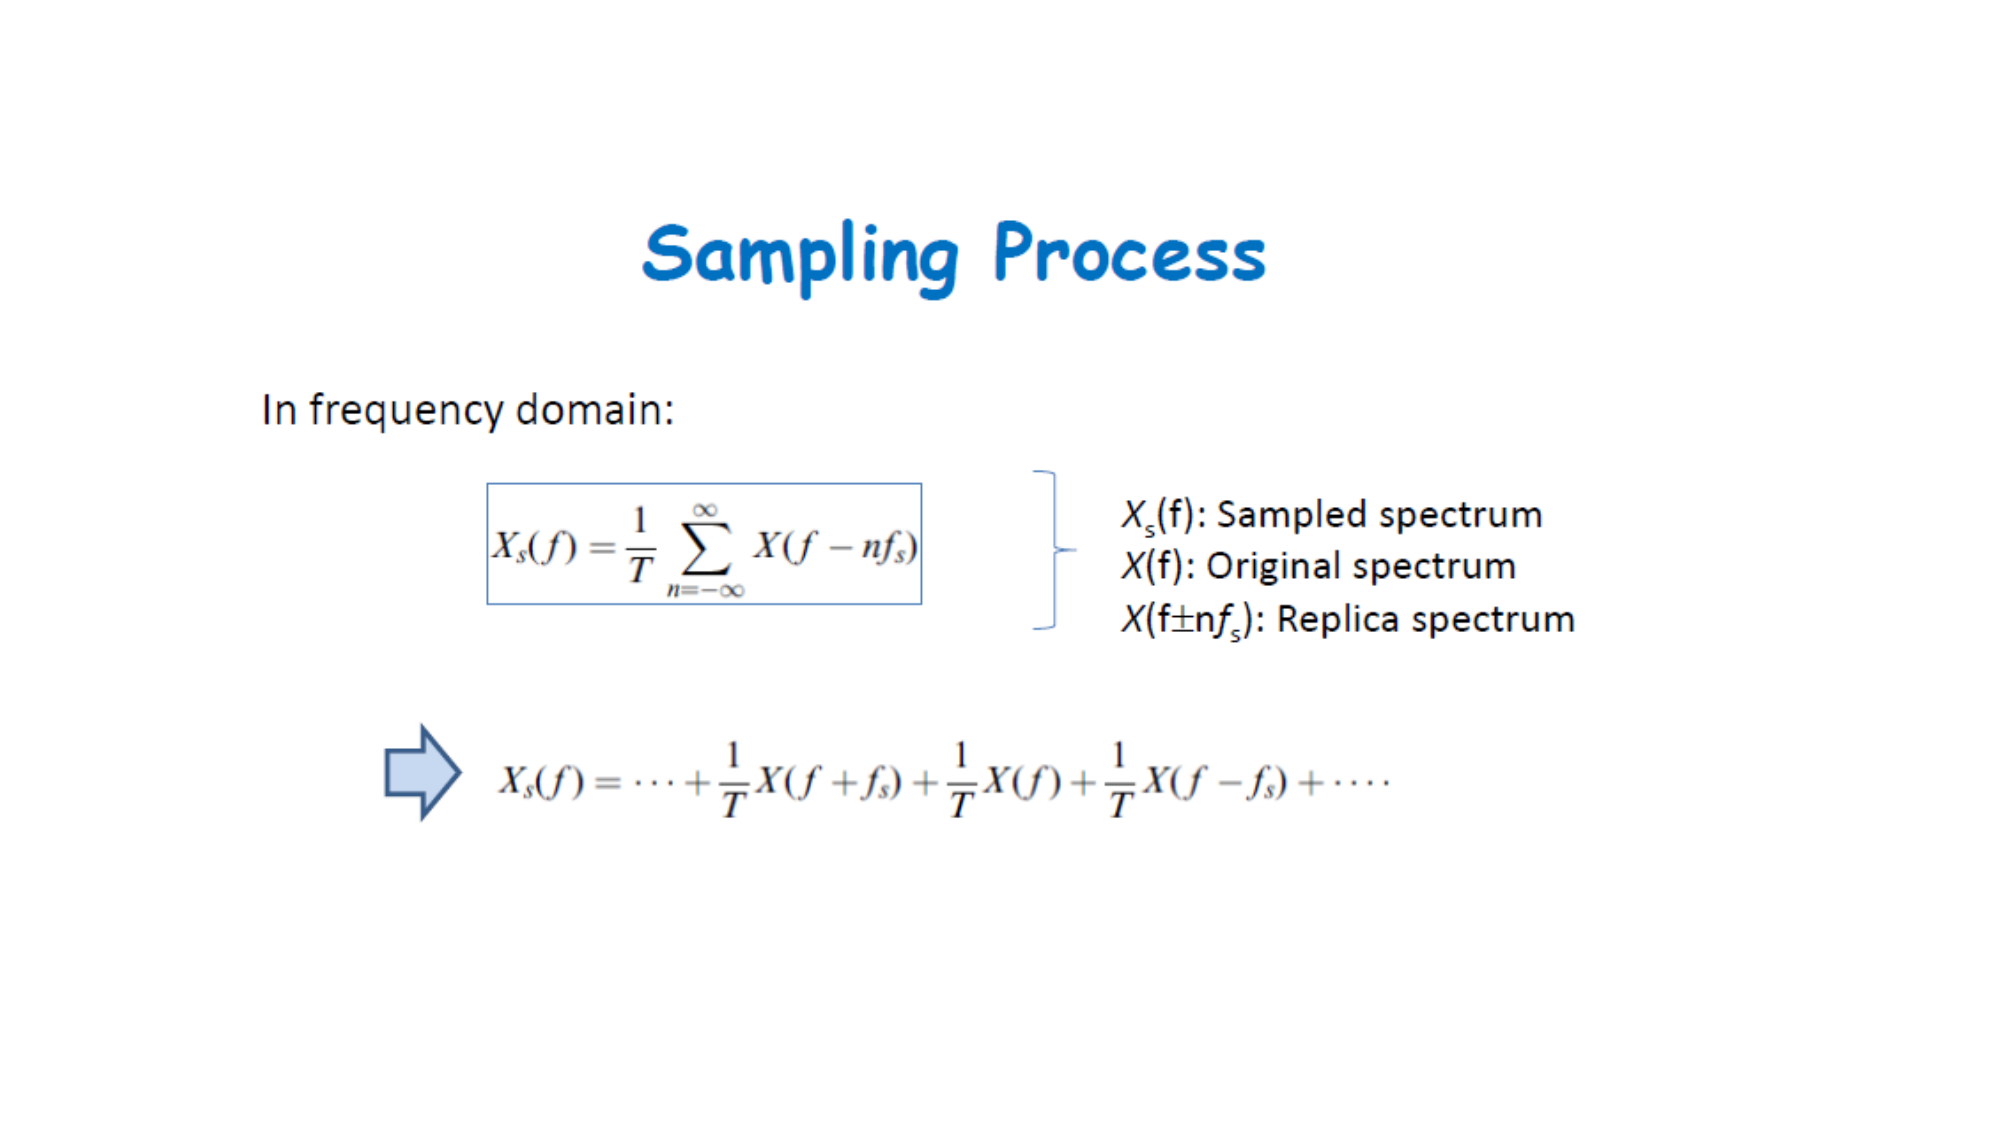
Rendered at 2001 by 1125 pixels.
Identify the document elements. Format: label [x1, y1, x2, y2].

picture [207, 189, 1626, 857]
